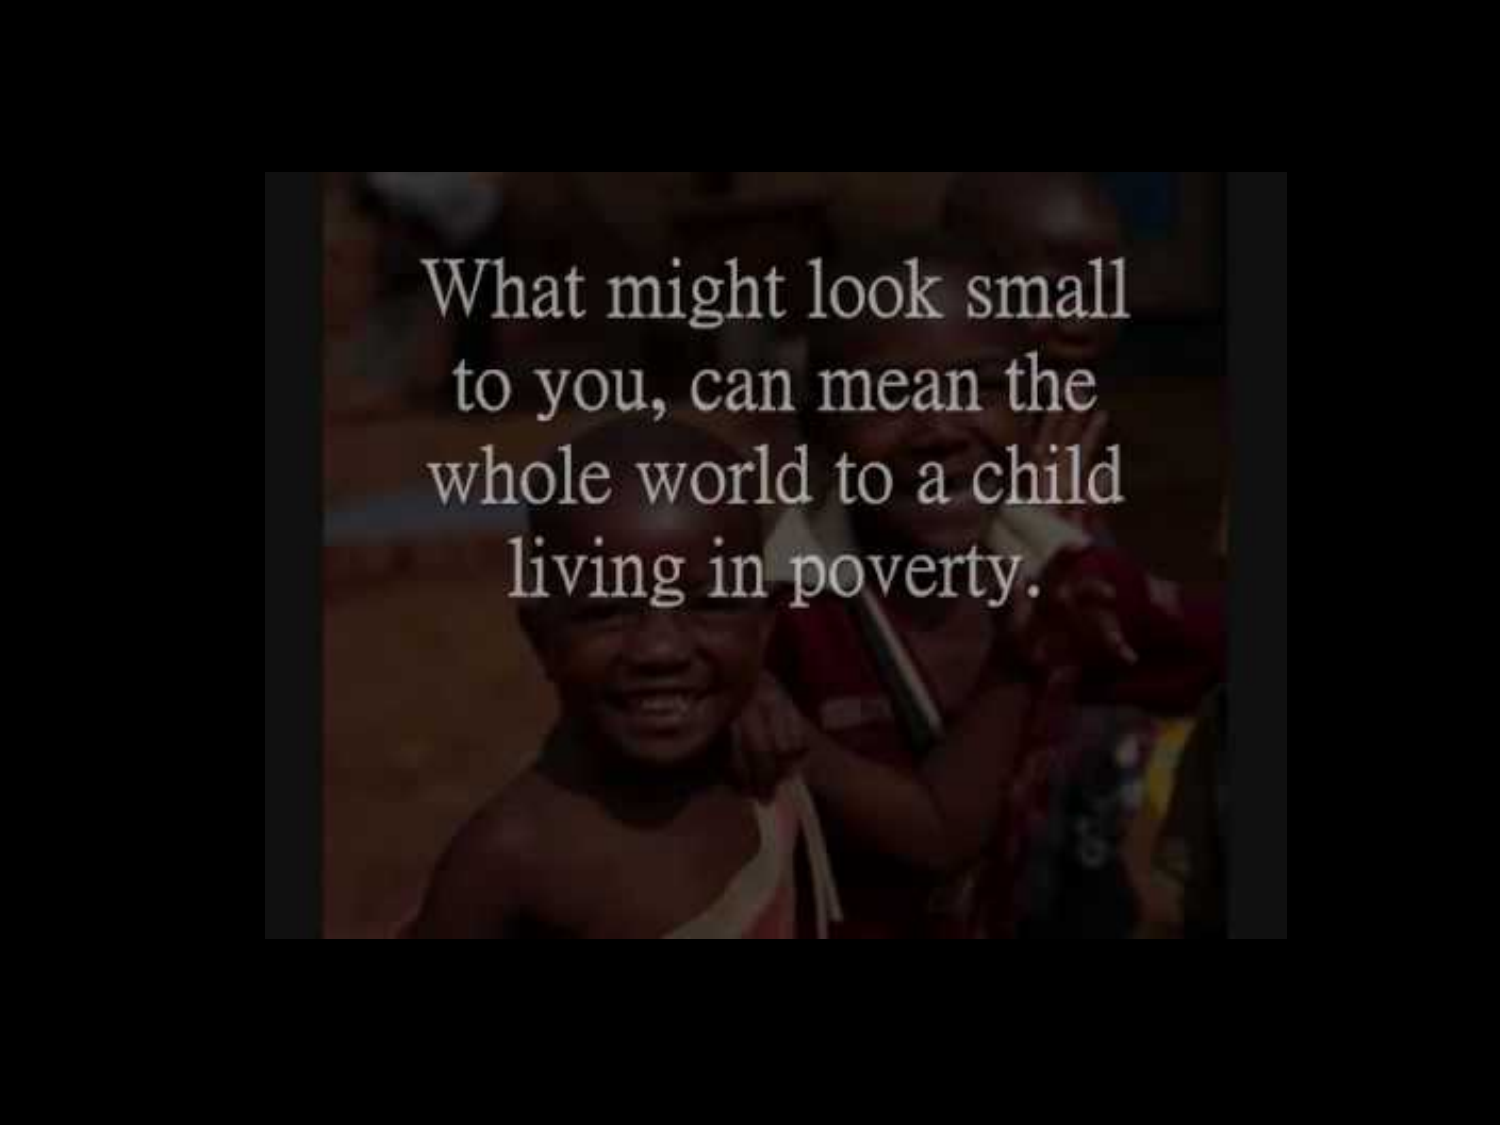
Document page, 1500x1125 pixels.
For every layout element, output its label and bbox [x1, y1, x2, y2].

list [265, 172, 1288, 939]
